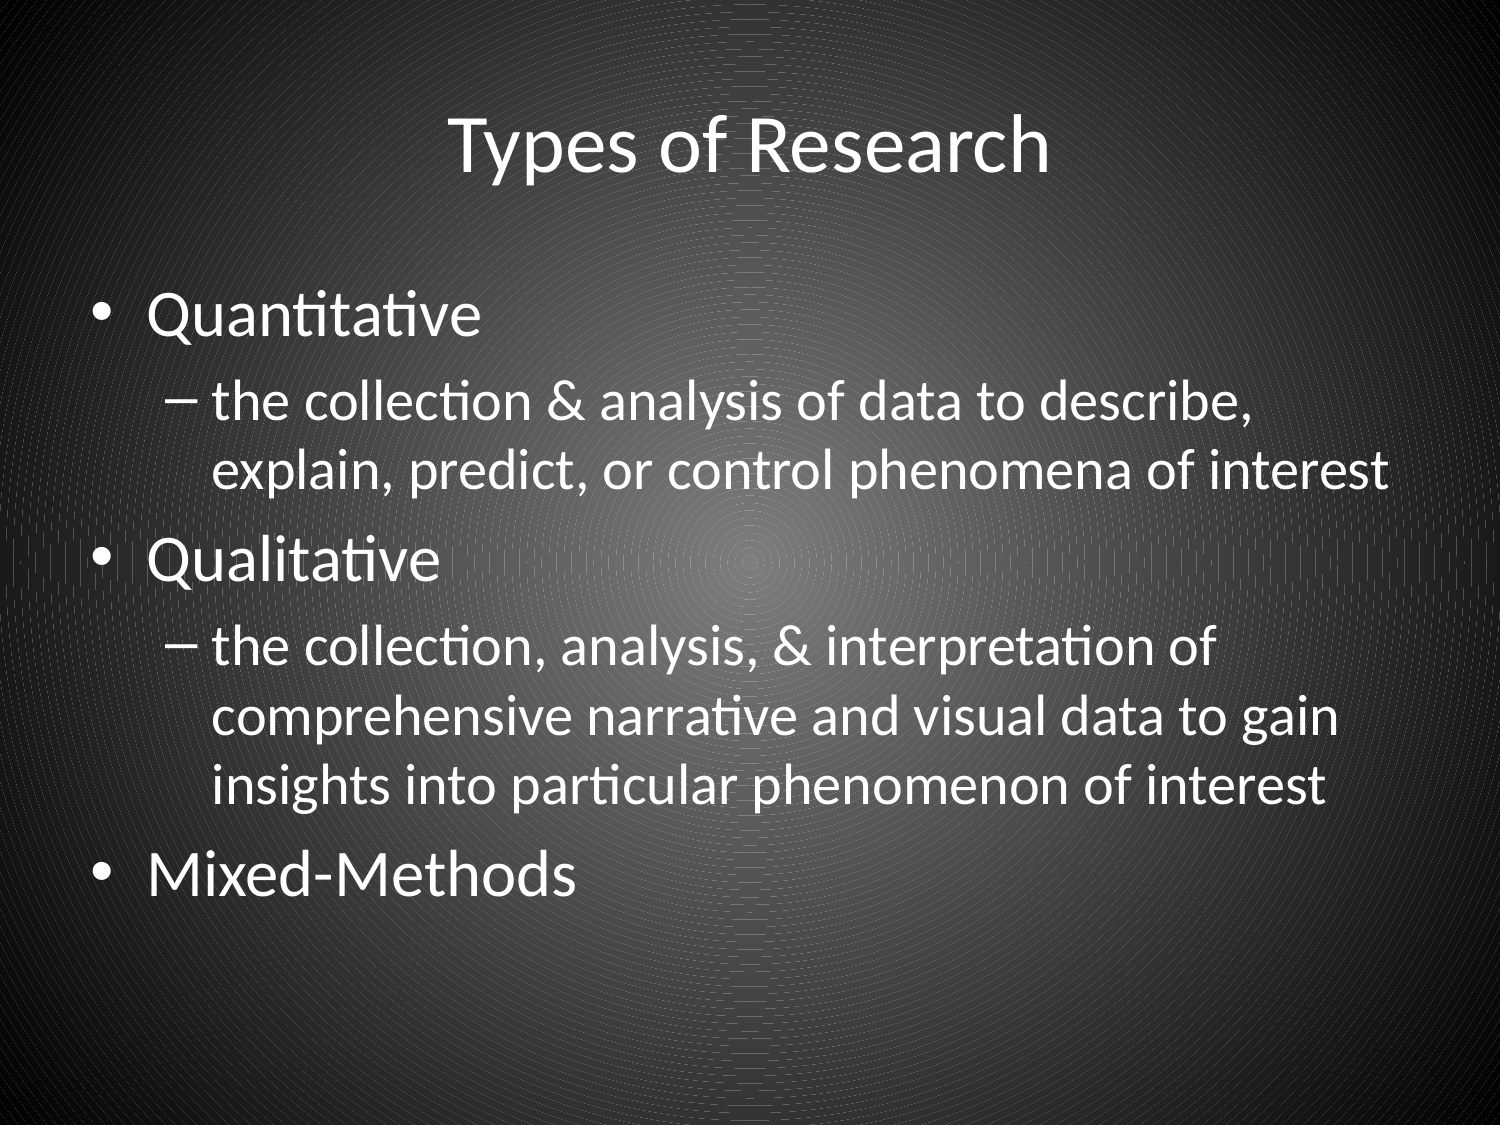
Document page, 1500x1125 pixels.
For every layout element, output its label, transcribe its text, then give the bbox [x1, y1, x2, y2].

list Quantitative the collection & analysis of data to describe, explain, predict, or control phenomena of interest Qualitative the collection, analysis, & interpretation of comprehensive narrative and visual data to gain insights into particular phenomenon of interest Mixed-Methods [75, 262, 1425, 1005]
title Types of Research [75, 45, 1425, 233]
